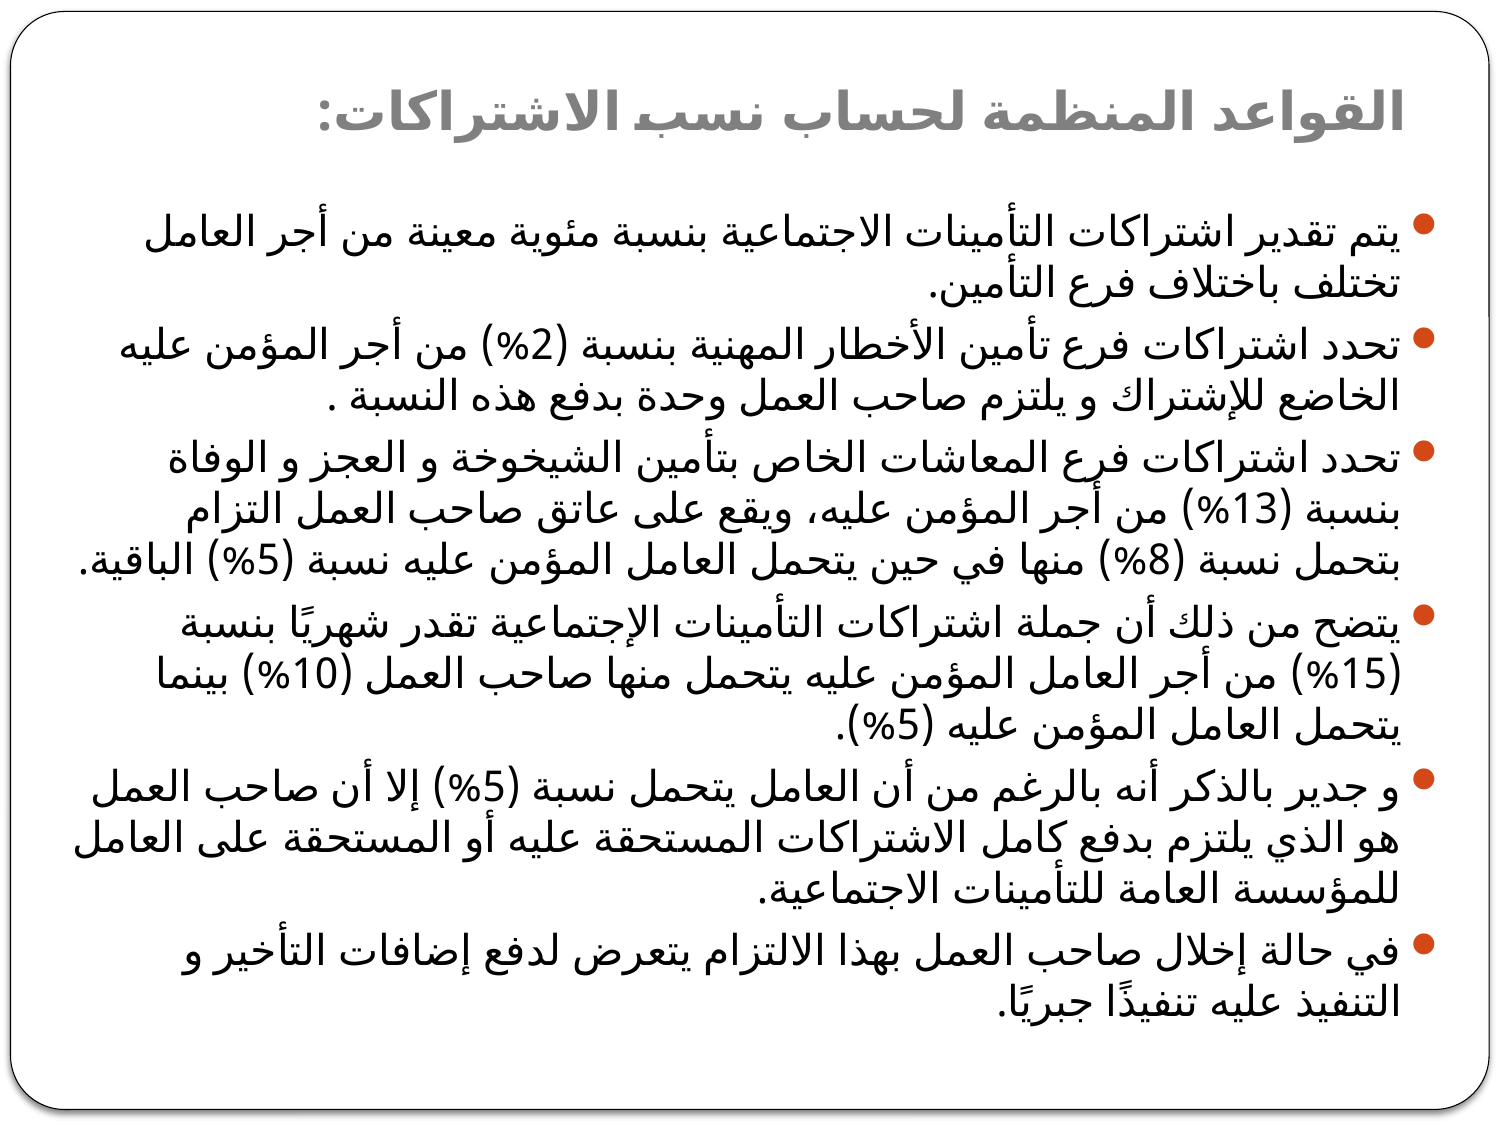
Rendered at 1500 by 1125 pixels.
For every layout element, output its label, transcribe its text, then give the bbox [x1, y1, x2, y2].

title القواعد المنظمة لحساب نسب الاشتراكات: [147, 30, 1423, 157]
list يتم تقدير اشتراكات التأمينات الاجتماعية بنسبة مئوية معينة من أجر العامل تختلف باختلاف فرع التأمين. تحدد اشتراكات فرع تأمين الأخطار المهنية بنسبة (2%) من أجر المؤمن عليه الخاضع للإشتراك و يلتزم صاحب العمل وحدة بدفع هذه النسبة . تحدد اشتراكات فرع المعاشات الخاص بتأمين الشيخوخة و العجز و الوفاة بنسبة (13%) من أجر المؤمن عليه، ويقع على عاتق صاحب العمل التزام بتحمل نسبة (8%) منها في حين يتحمل العامل المؤمن عليه نسبة (5%) الباقية. يتضح من ذلك أن جملة اشتراكات التأمينات الإجتماعية تقدر شهريًا بنسبة (15%) من أجر العامل المؤمن عليه يتحمل منها صاحب العمل (10%) بينما يتحمل العامل المؤمن عليه (5%). و جدير بالذكر أنه بالرغم من أن العامل يتحمل نسبة (5%) إلا أن صاحب العمل هو الذي يلتزم بدفع كامل الاشتراكات المستحقة عليه أو المستحقة على العامل للمؤسسة العامة للتأمينات الاجتماعية. في حالة إخلال صاحب العمل بهذا الالتزام يتعرض لدفع إضافات التأخير و التنفيذ عليه تنفيذًا جبريًا. [53, 196, 1459, 1071]
